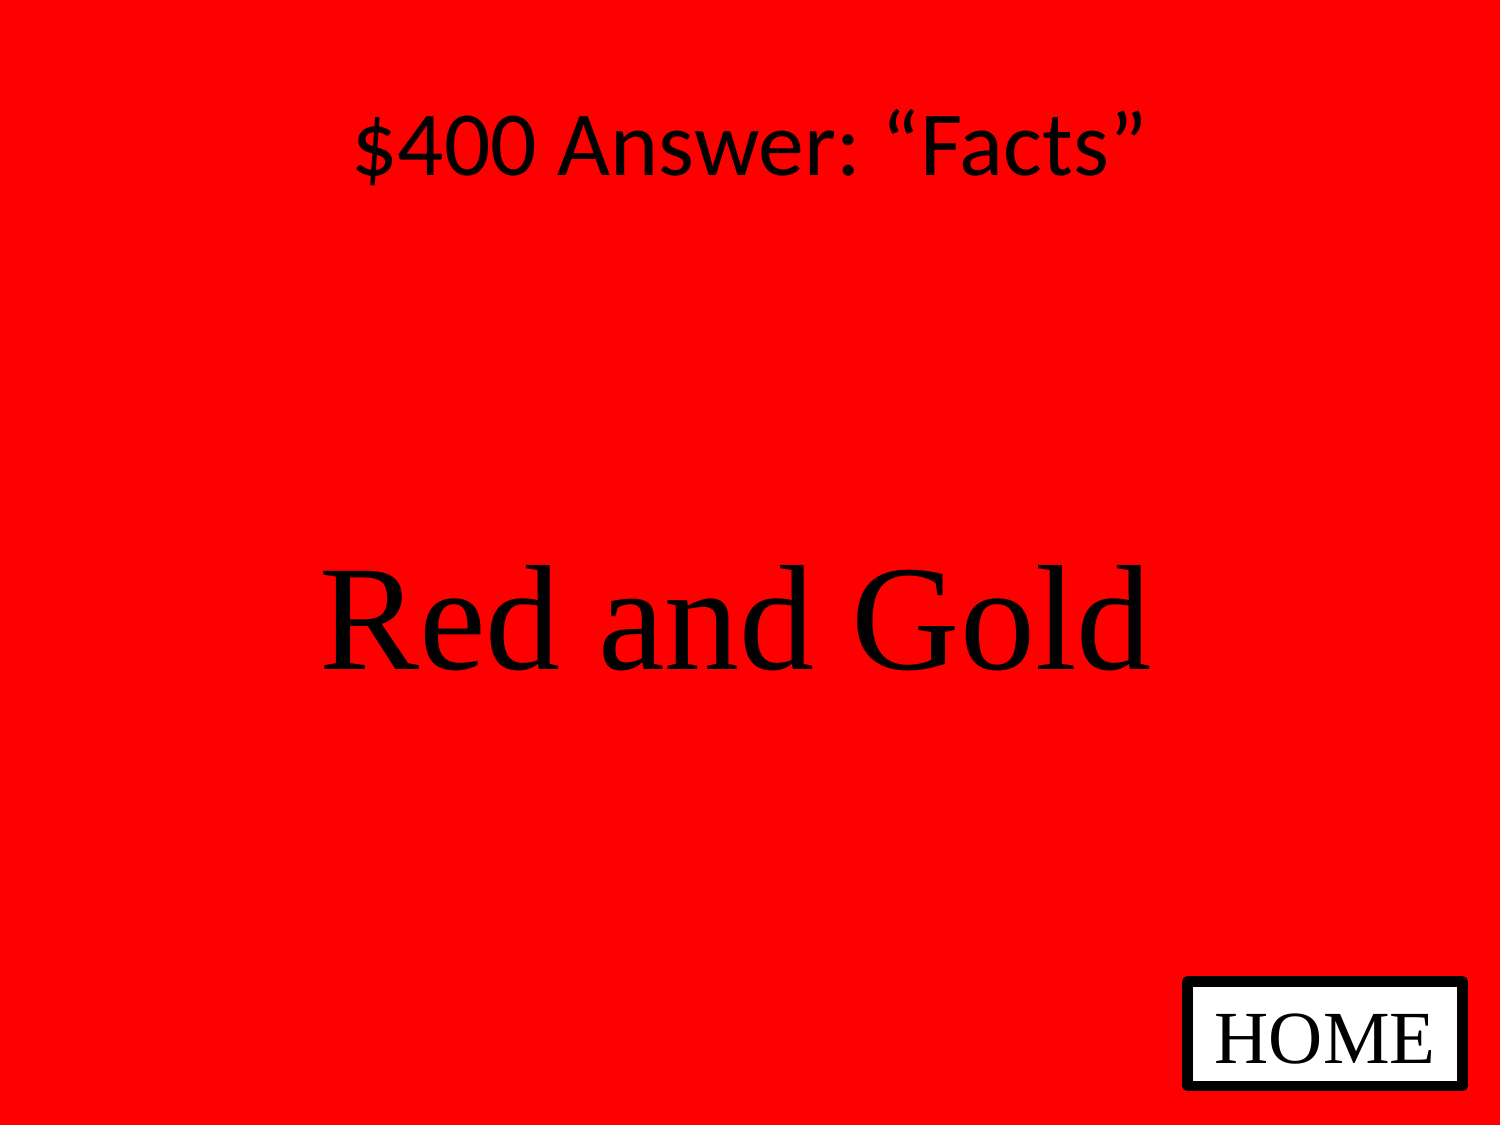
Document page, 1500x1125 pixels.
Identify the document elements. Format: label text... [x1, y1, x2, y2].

title $400 Answer: “Facts” [75, 45, 1425, 233]
text_box Red and Gold [304, 512, 1168, 708]
text_box HOME [1187, 981, 1463, 1087]
